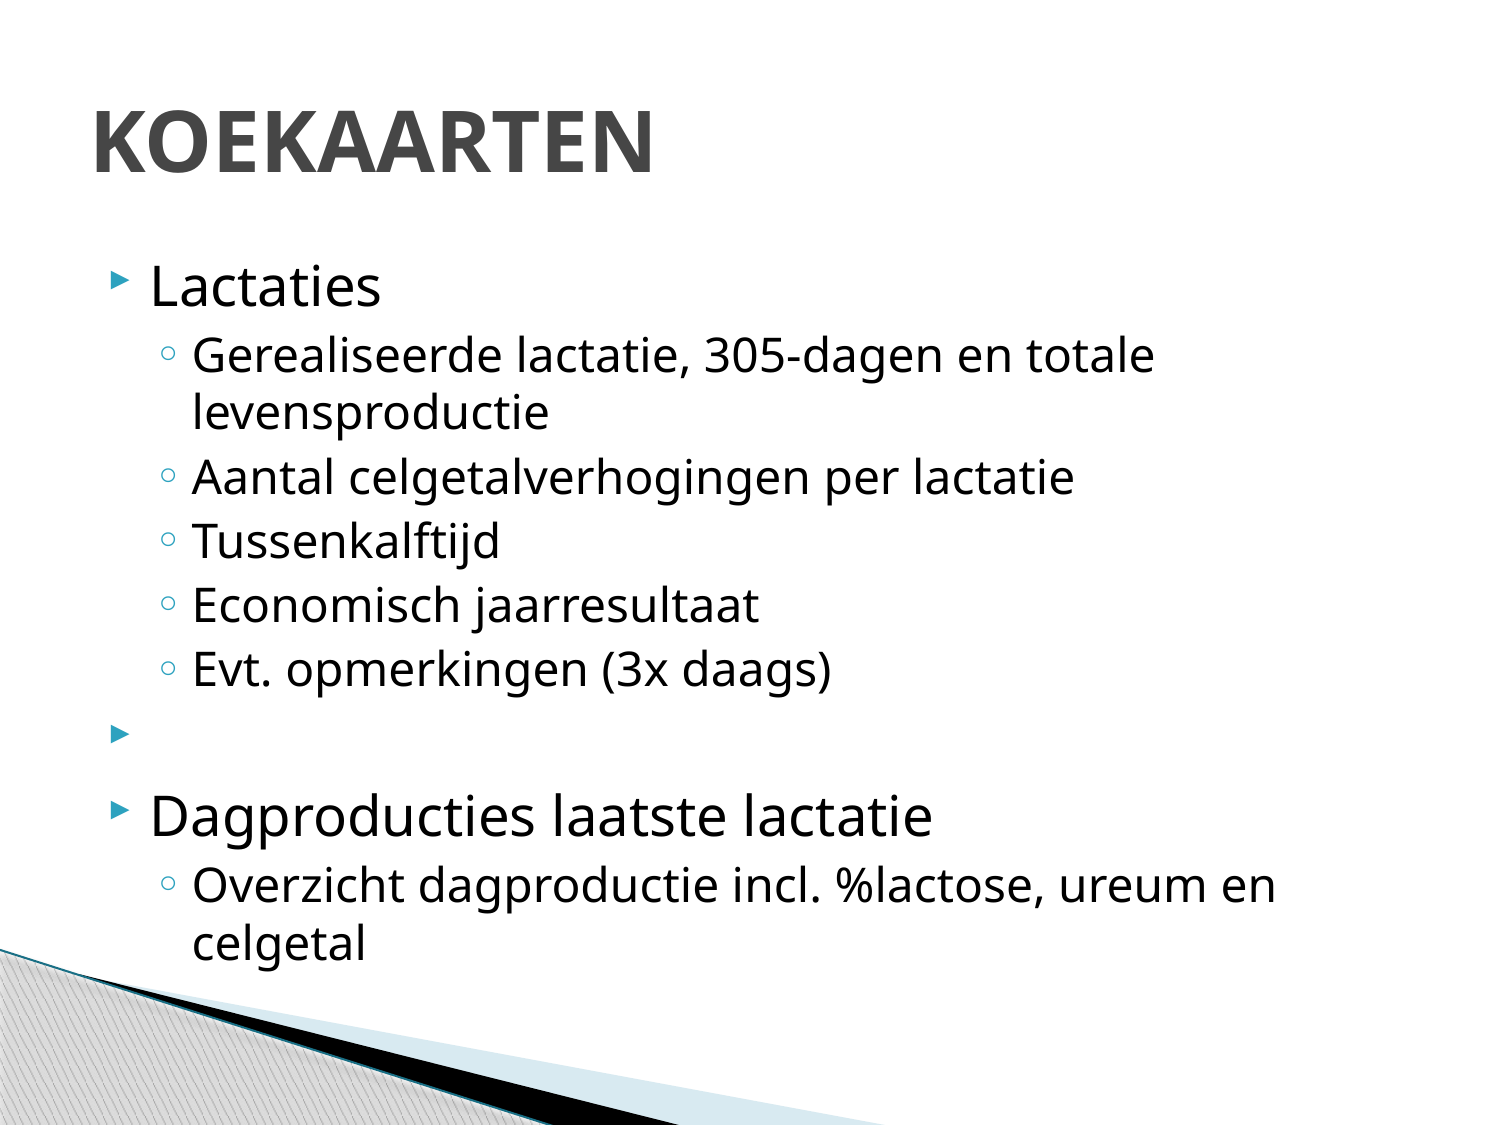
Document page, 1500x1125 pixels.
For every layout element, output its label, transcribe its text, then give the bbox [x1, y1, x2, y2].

title KOEKAARTEN [75, 45, 1425, 233]
list Lactaties Gerealiseerde lactatie, 305-dagen en totale levensproductie Aantal celgetalverhogingen per lactatie Tussenkalftijd Economisch jaarresultaat Evt. opmerkingen (3x daags) Dagproducties laatste lactatie Overzicht dagproductie incl. %lactose, ureum en celgetal [75, 243, 1425, 986]
